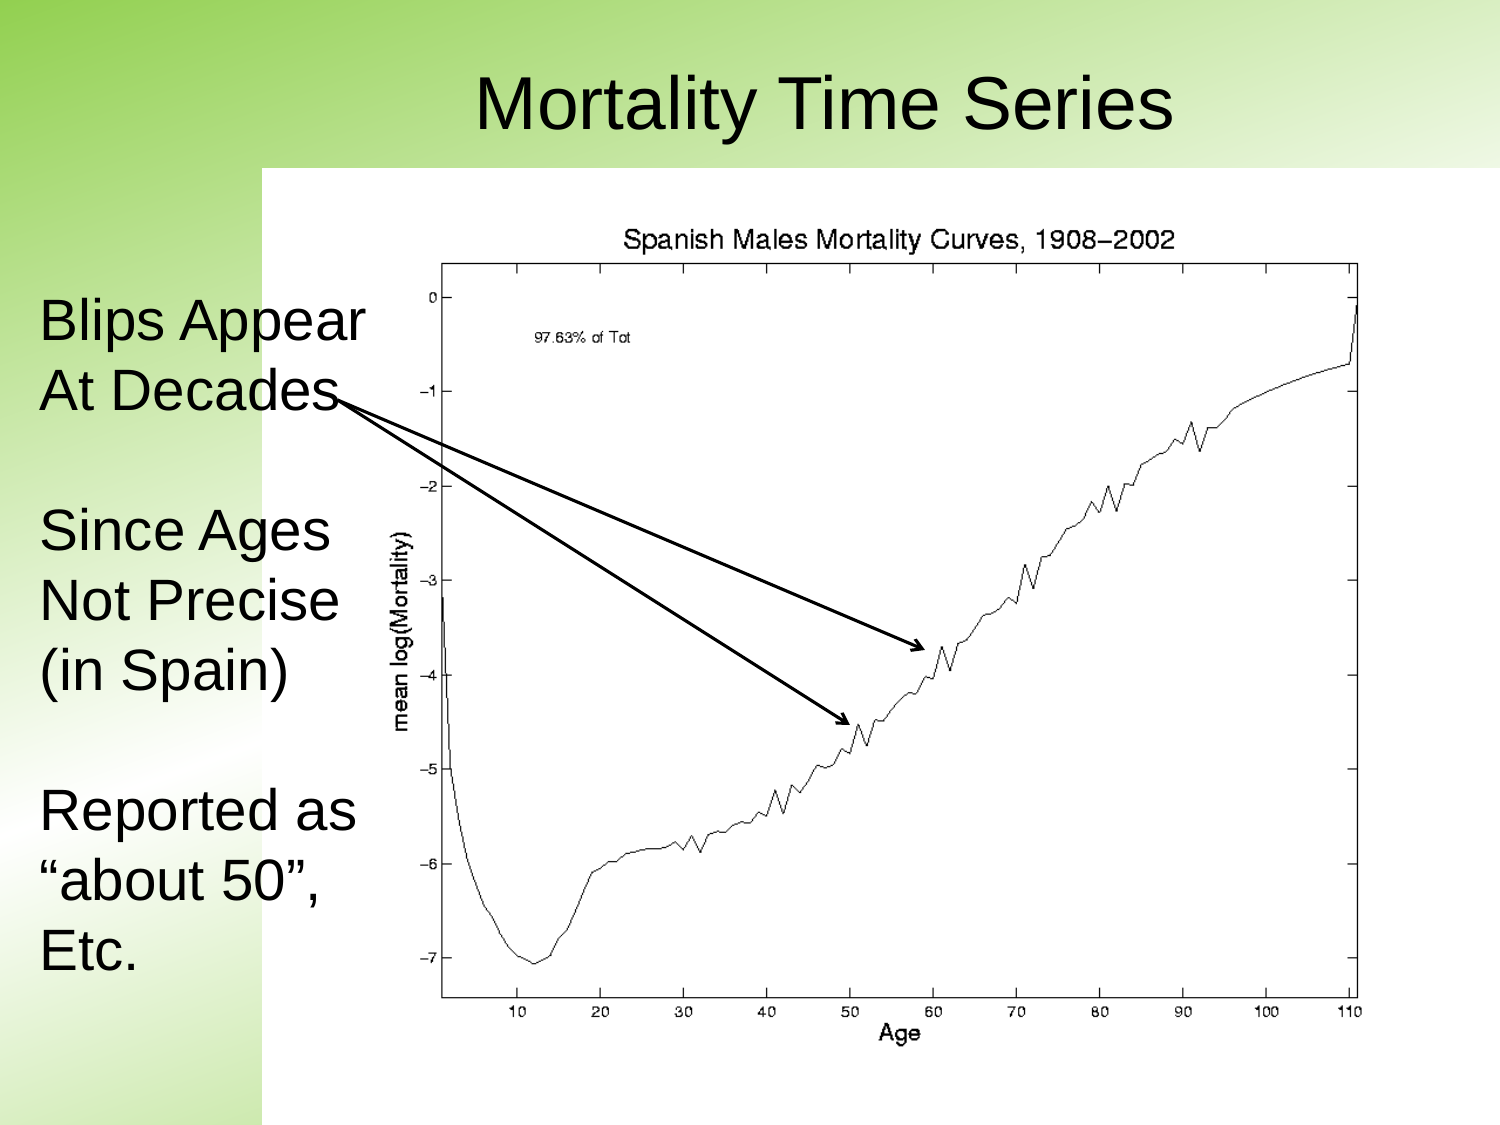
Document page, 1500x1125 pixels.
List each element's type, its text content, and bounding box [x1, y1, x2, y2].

title Mortality Time Series [187, 37, 1463, 163]
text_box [337, 658, 851, 726]
picture [261, 168, 1500, 1125]
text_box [337, 399, 926, 651]
text_box Blips Appear At Decades Since Ages Not Precise (in Spain) Reported as “about 50”, Etc. [24, 274, 256, 990]
